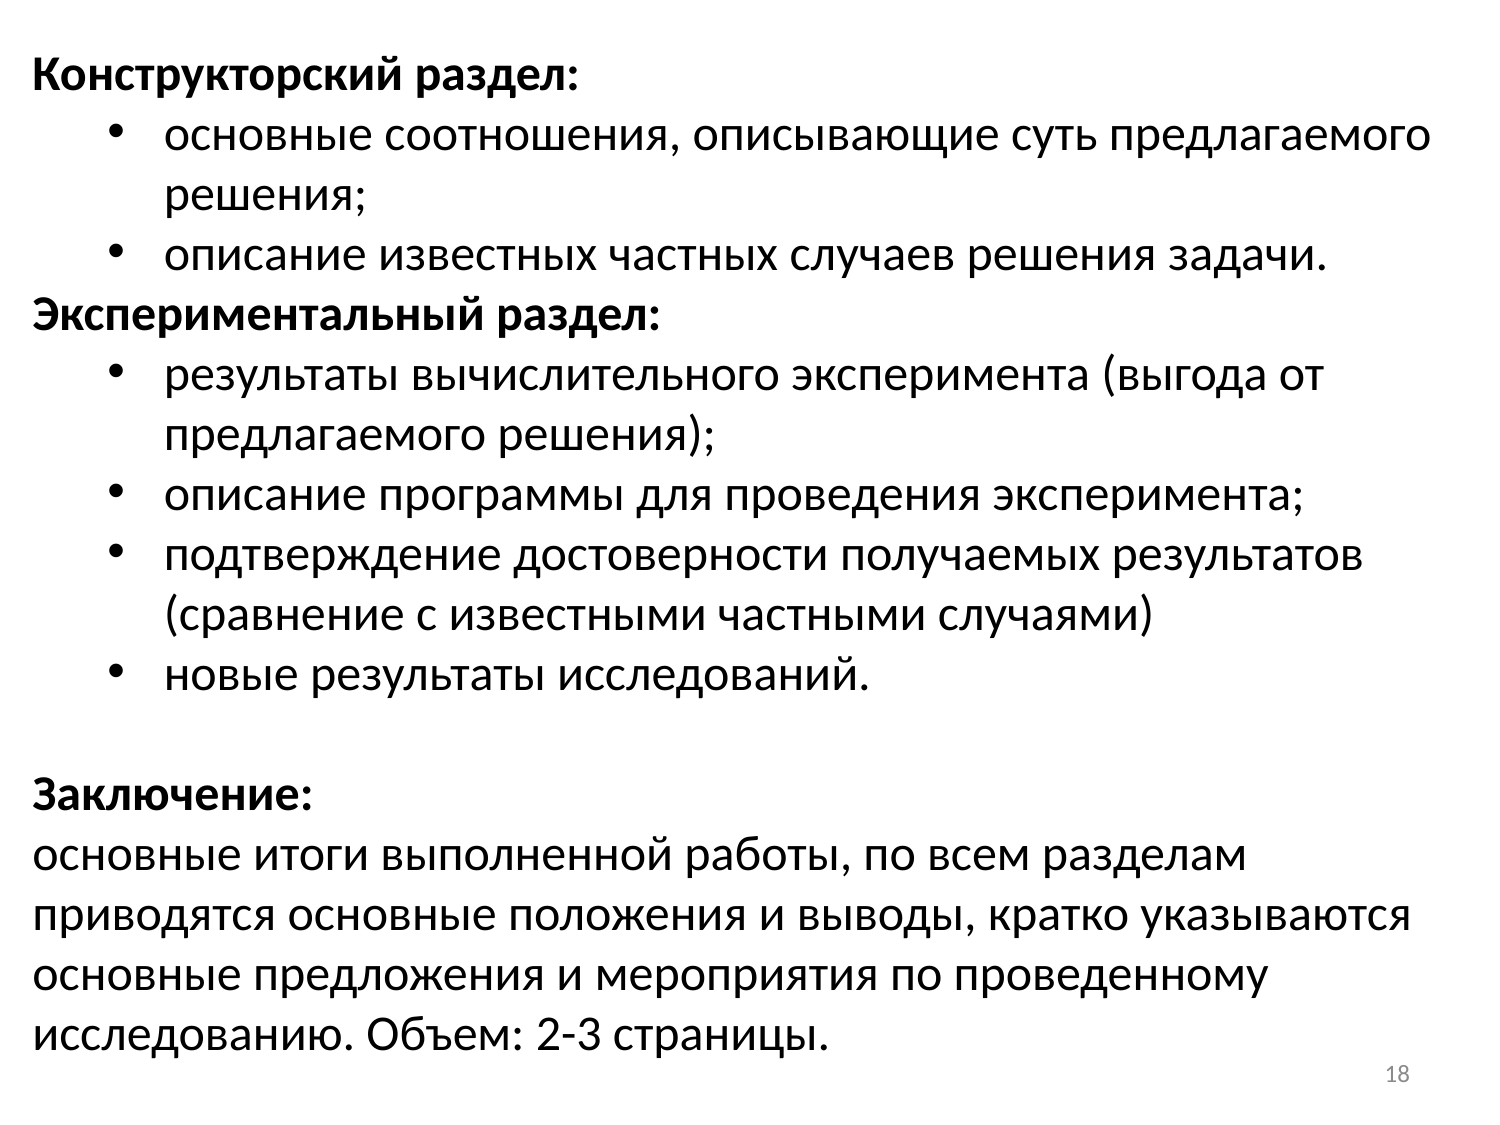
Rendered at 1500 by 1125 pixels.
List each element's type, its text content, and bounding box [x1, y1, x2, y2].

slide_number 18 [1074, 1042, 1425, 1103]
text_box Конструкторский раздел: основные соотношения, описывающие суть предлагаемого решения; описание известных частных случаев решения задачи. Экспериментальный раздел: результаты вычислительного эксперимента (выгода от предлагаемого решения); описание программы для проведения эксперимента; подтверждение достоверности получаемых результатов (сравнение с известными частными случаями) новые результаты исследований. Заключение: основные итоги выполненной работы, по всем разделам приводятся основные положения и выводы, кратко указываются основные предложения и мероприятия по проведенному исследованию. Объем: 2-3 страницы. [17, 32, 1483, 1068]
